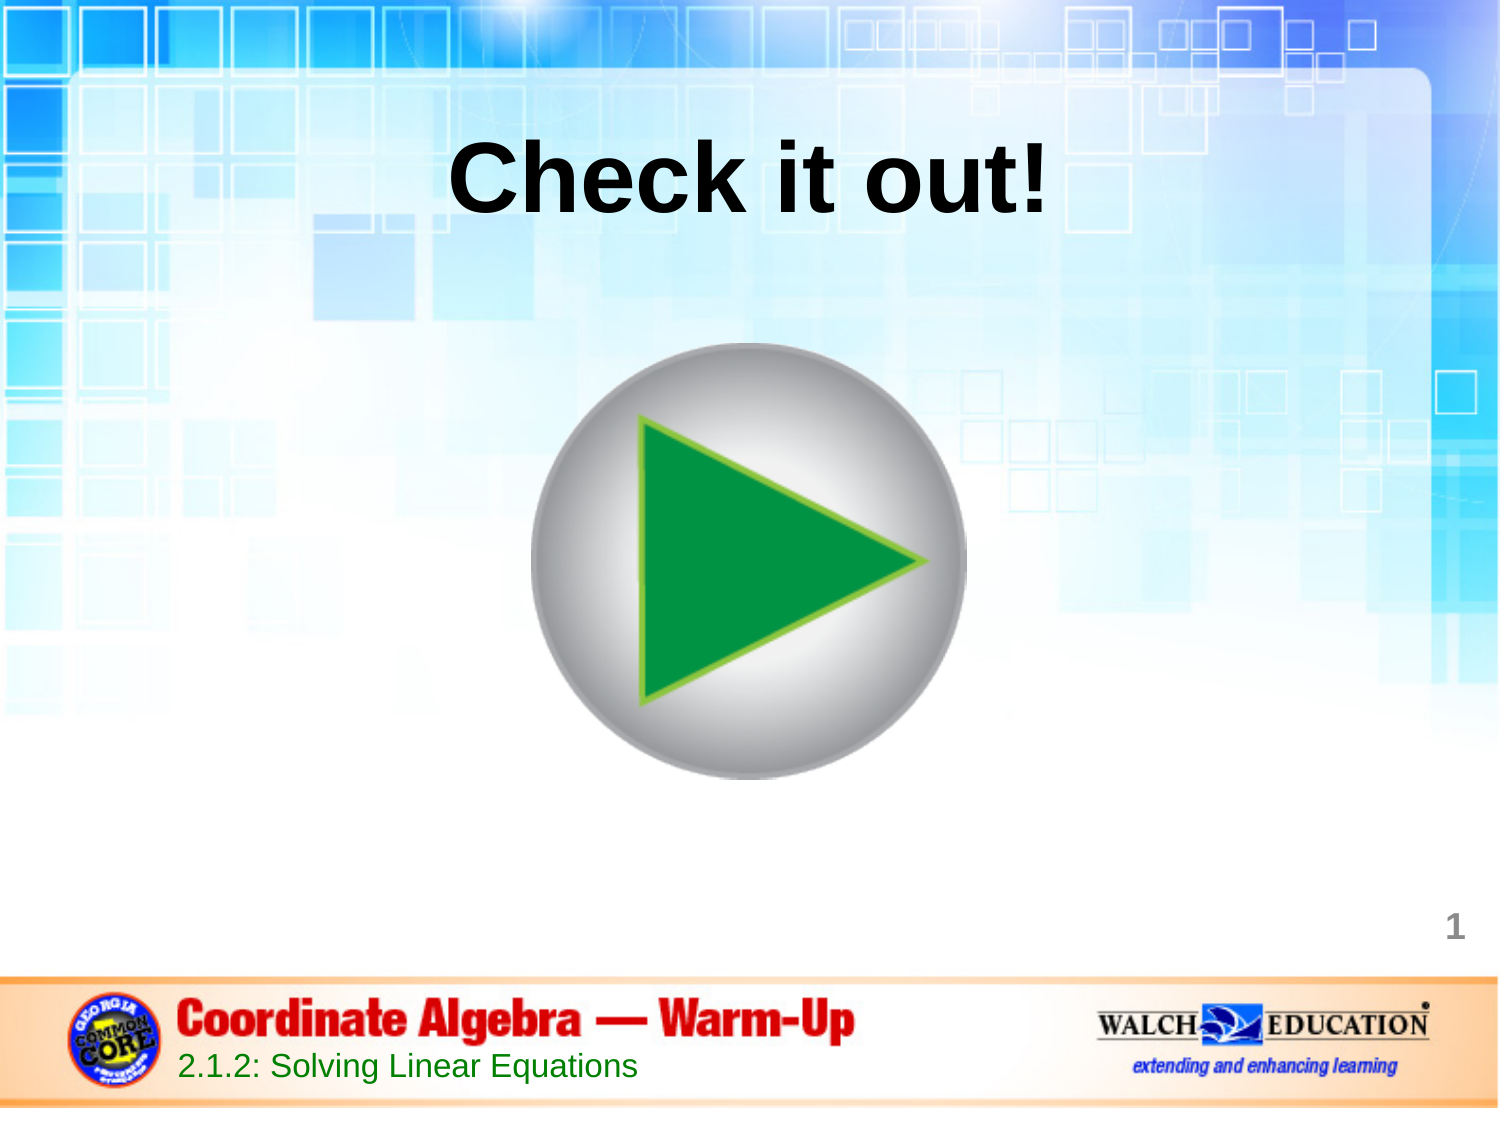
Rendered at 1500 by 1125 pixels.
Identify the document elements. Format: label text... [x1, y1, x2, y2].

subtitle Check it out! [105, 105, 1394, 925]
slide_number 1 [1361, 901, 1481, 949]
list 2.1.2: Solving Linear Equations [162, 1036, 1070, 1080]
picture [0, 0, 1500, 1108]
